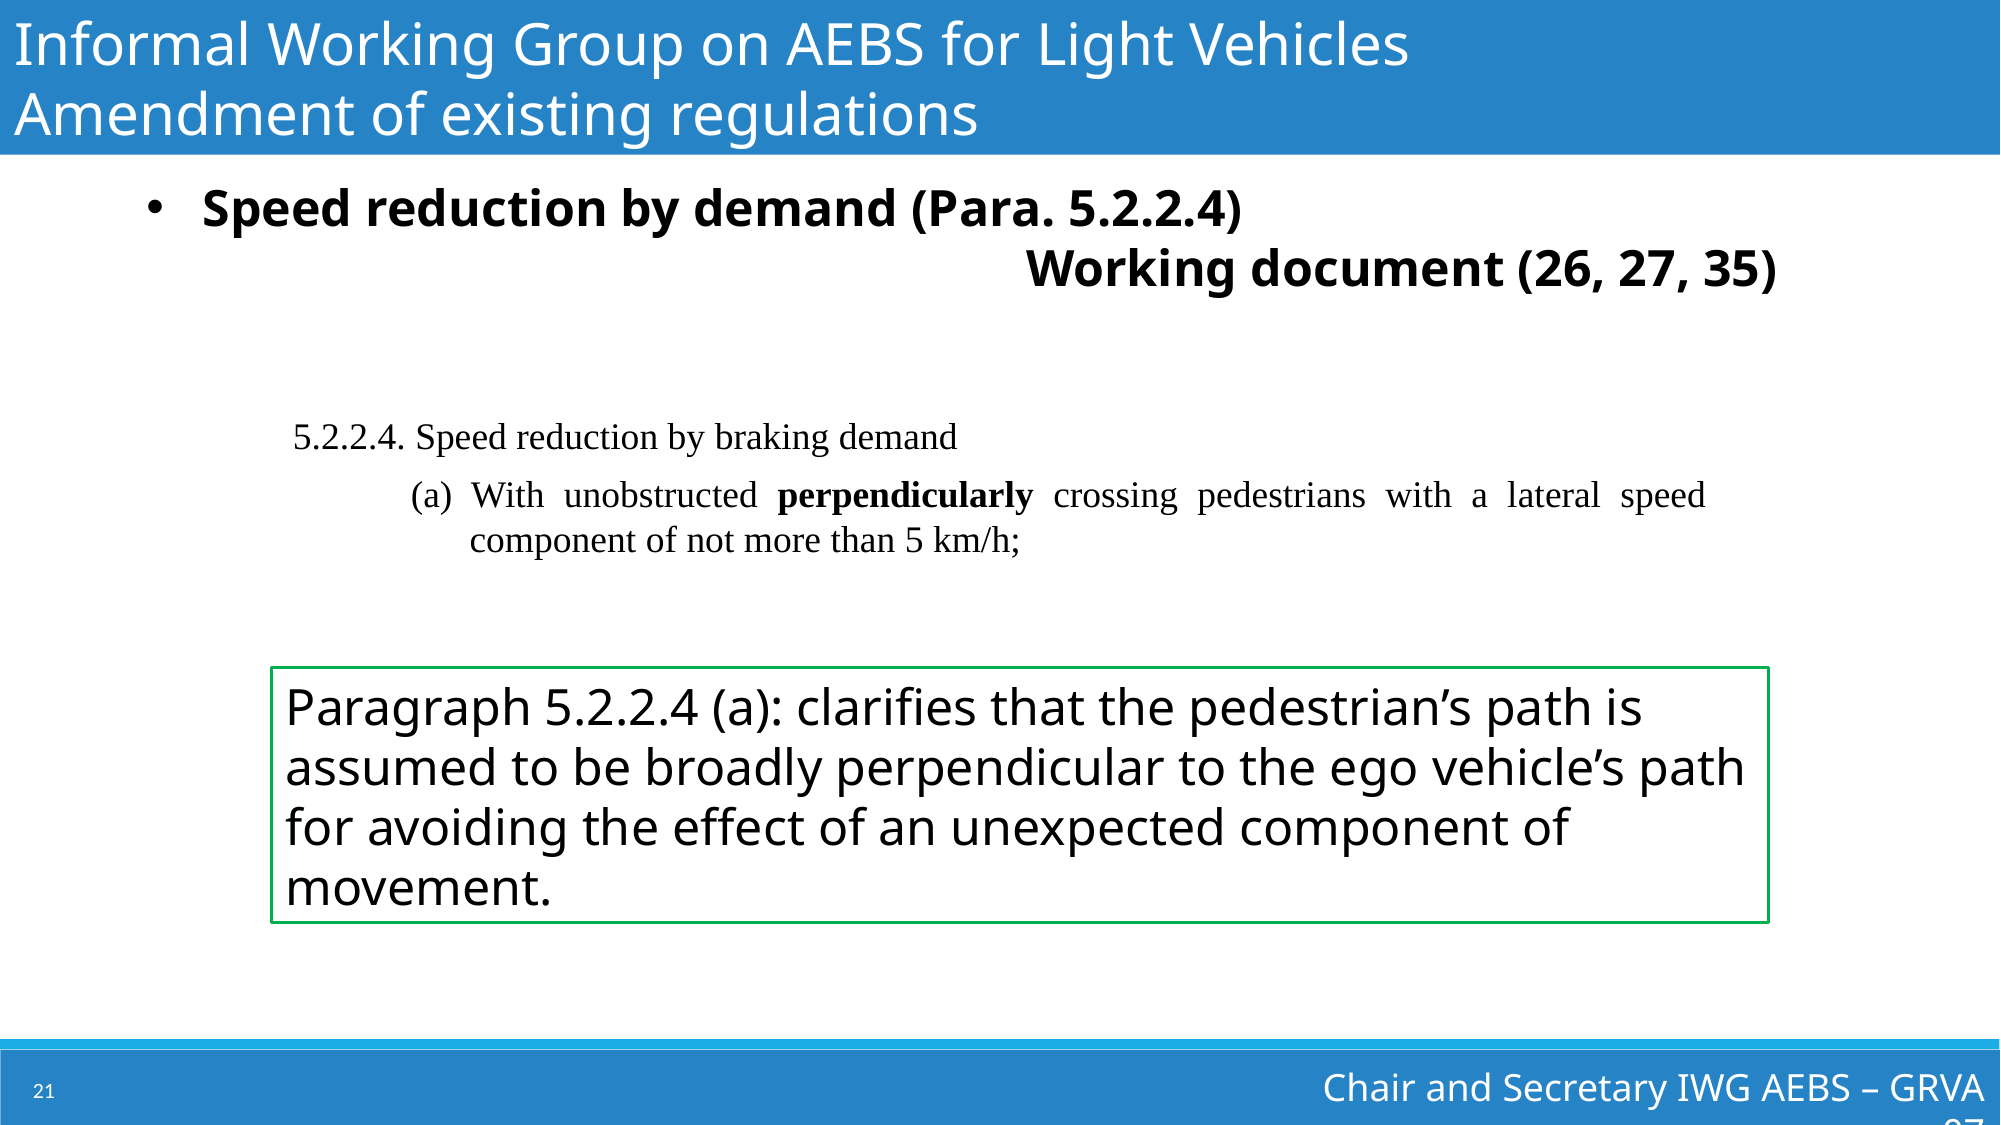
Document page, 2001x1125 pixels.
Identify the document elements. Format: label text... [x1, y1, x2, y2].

text_box Speed reduction by demand (Para. 5.2.2.4) Working document (26, 27, 35) [69, 169, 1971, 304]
text_box Paragraph 5.2.2.4 (a): clarifies that the pedestrian’s path is assumed to be broadly perpendicular to the ego vehicle’s path for avoiding the effect of an unexpected component of movement. [271, 667, 1769, 923]
text_box 5.2.2.4. Speed reduction by braking demand (a) With unobstructed perpendicularly crossing pedestrians with a lateral speed component of not more than 5 km/h; [278, 404, 1722, 567]
slide_number 21 [0, 1059, 70, 1120]
text_box Informal Working Group on AEBS for Light Vehicles Amendment of existing regulations [0, 0, 2000, 155]
text_box Chair and Secretary IWG AEBS – GRVA 07 [1263, 1056, 2000, 1125]
